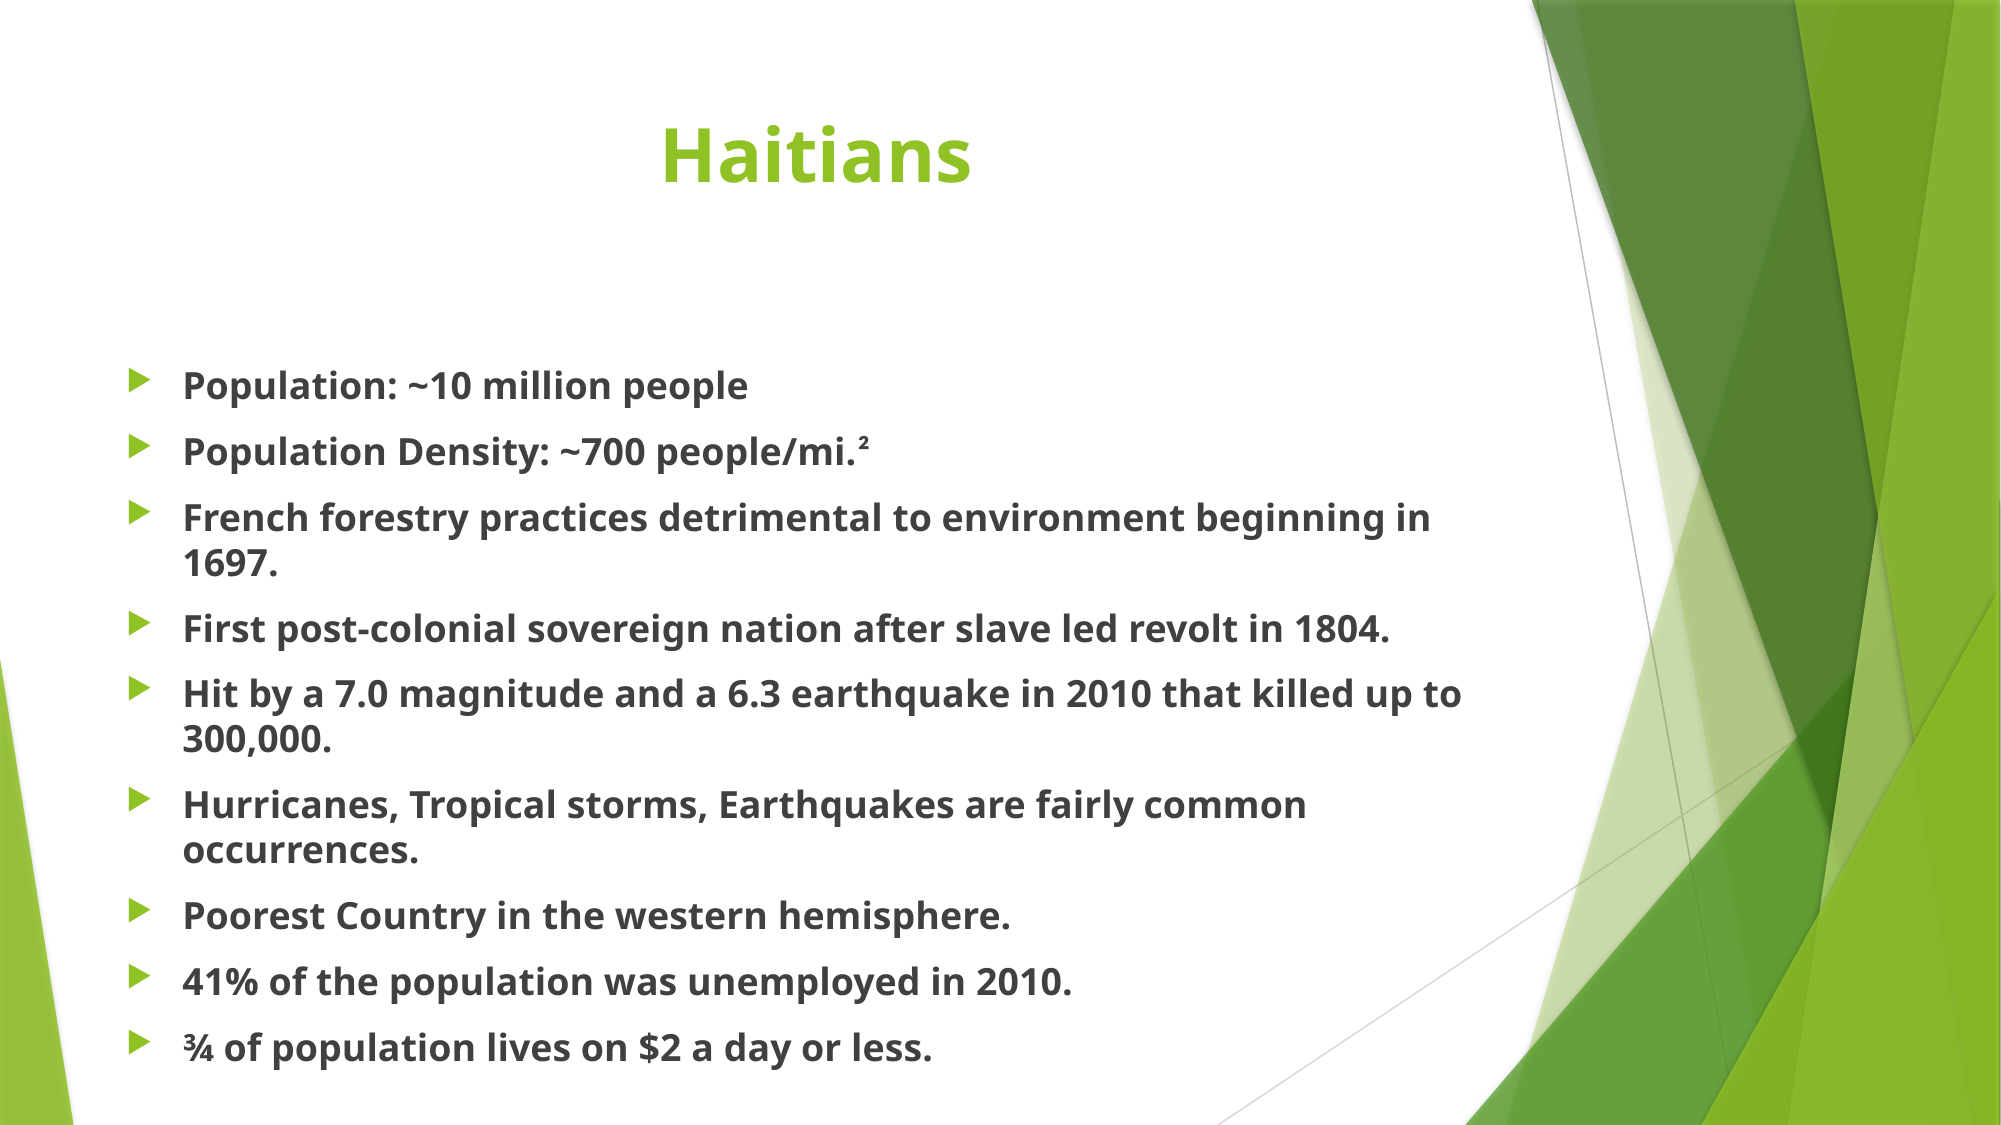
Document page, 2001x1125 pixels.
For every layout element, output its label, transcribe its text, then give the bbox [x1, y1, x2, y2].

list Population: ~10 million people Population Density: ~700 people/mi.² French forestry practices detrimental to environment beginning in 1697. First post-colonial sovereign nation after slave led revolt in 1804. Hit by a 7.0 magnitude and a 6.3 earthquake in 2010 that killed up to 300,000. Hurricanes, Tropical storms, Earthquakes are fairly common occurrences. Poorest Country in the western hemisphere. 41% of the population was unemployed in 2010. ¾ of population lives on $2 a day or less. [111, 354, 1522, 992]
title Haitians [111, 99, 1522, 317]
